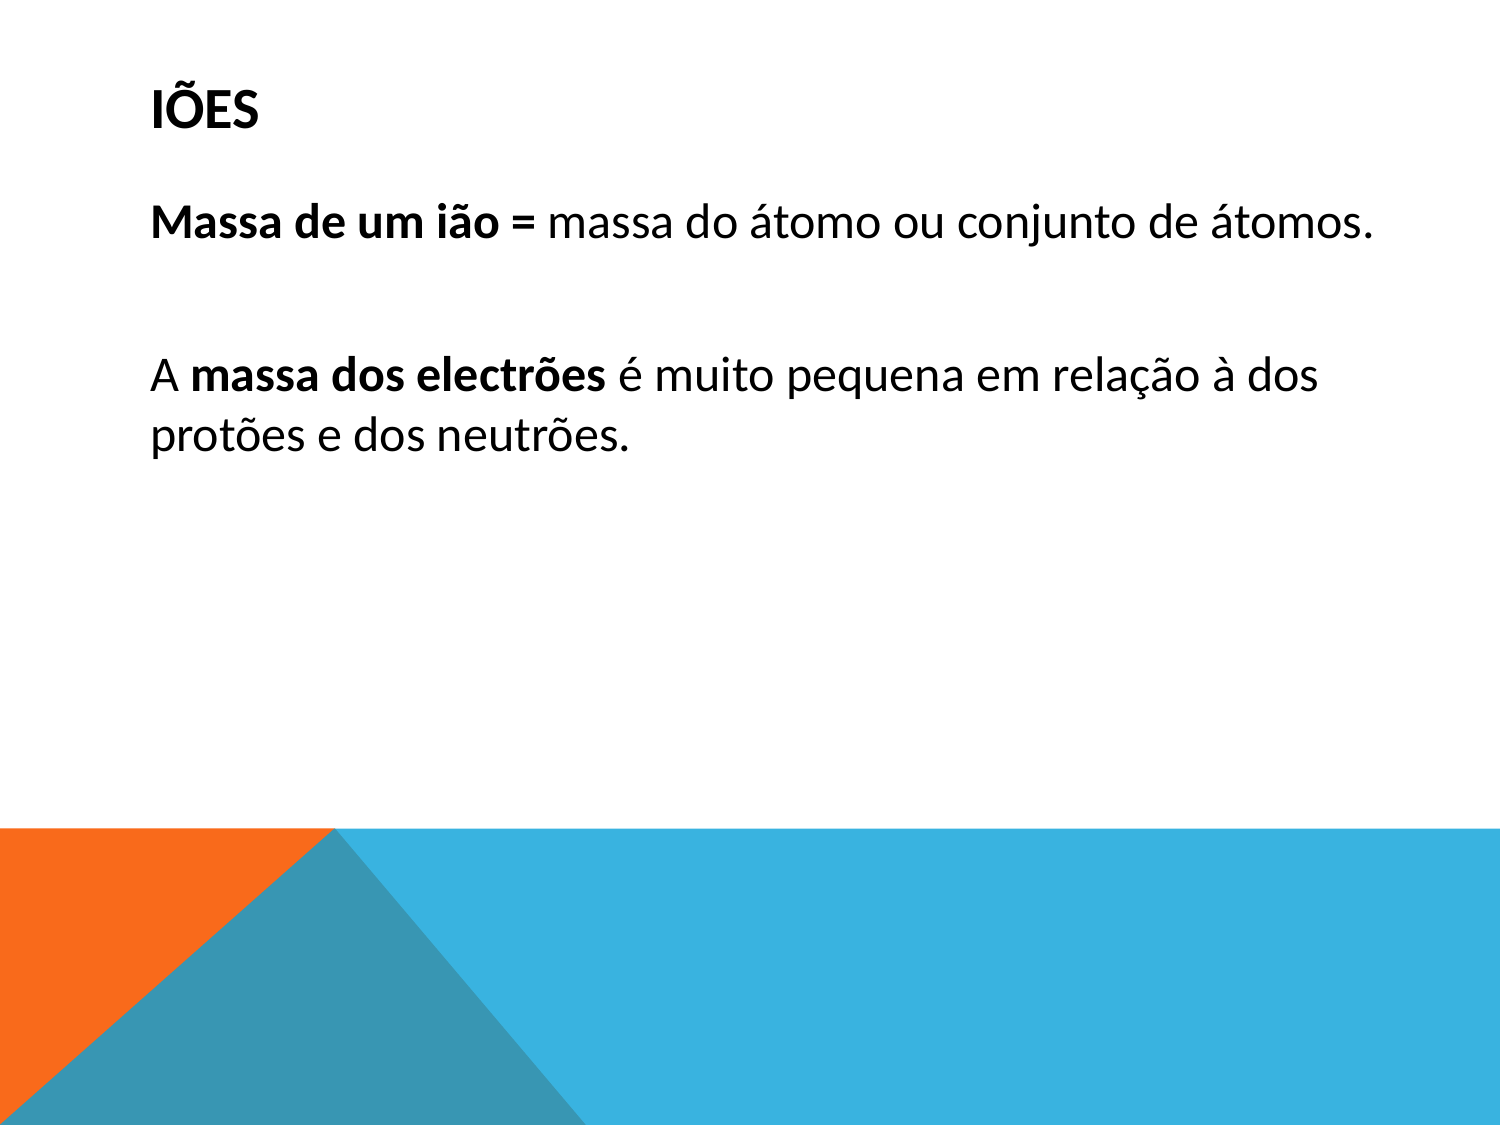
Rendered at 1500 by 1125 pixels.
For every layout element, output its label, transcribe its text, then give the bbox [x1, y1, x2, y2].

list Massa de um ião = massa do átomo ou conjunto de átomos. A massa dos electrões é muito pequena em relação à dos protões e dos neutrões. [135, 180, 1412, 768]
title iões [135, 60, 1369, 150]
